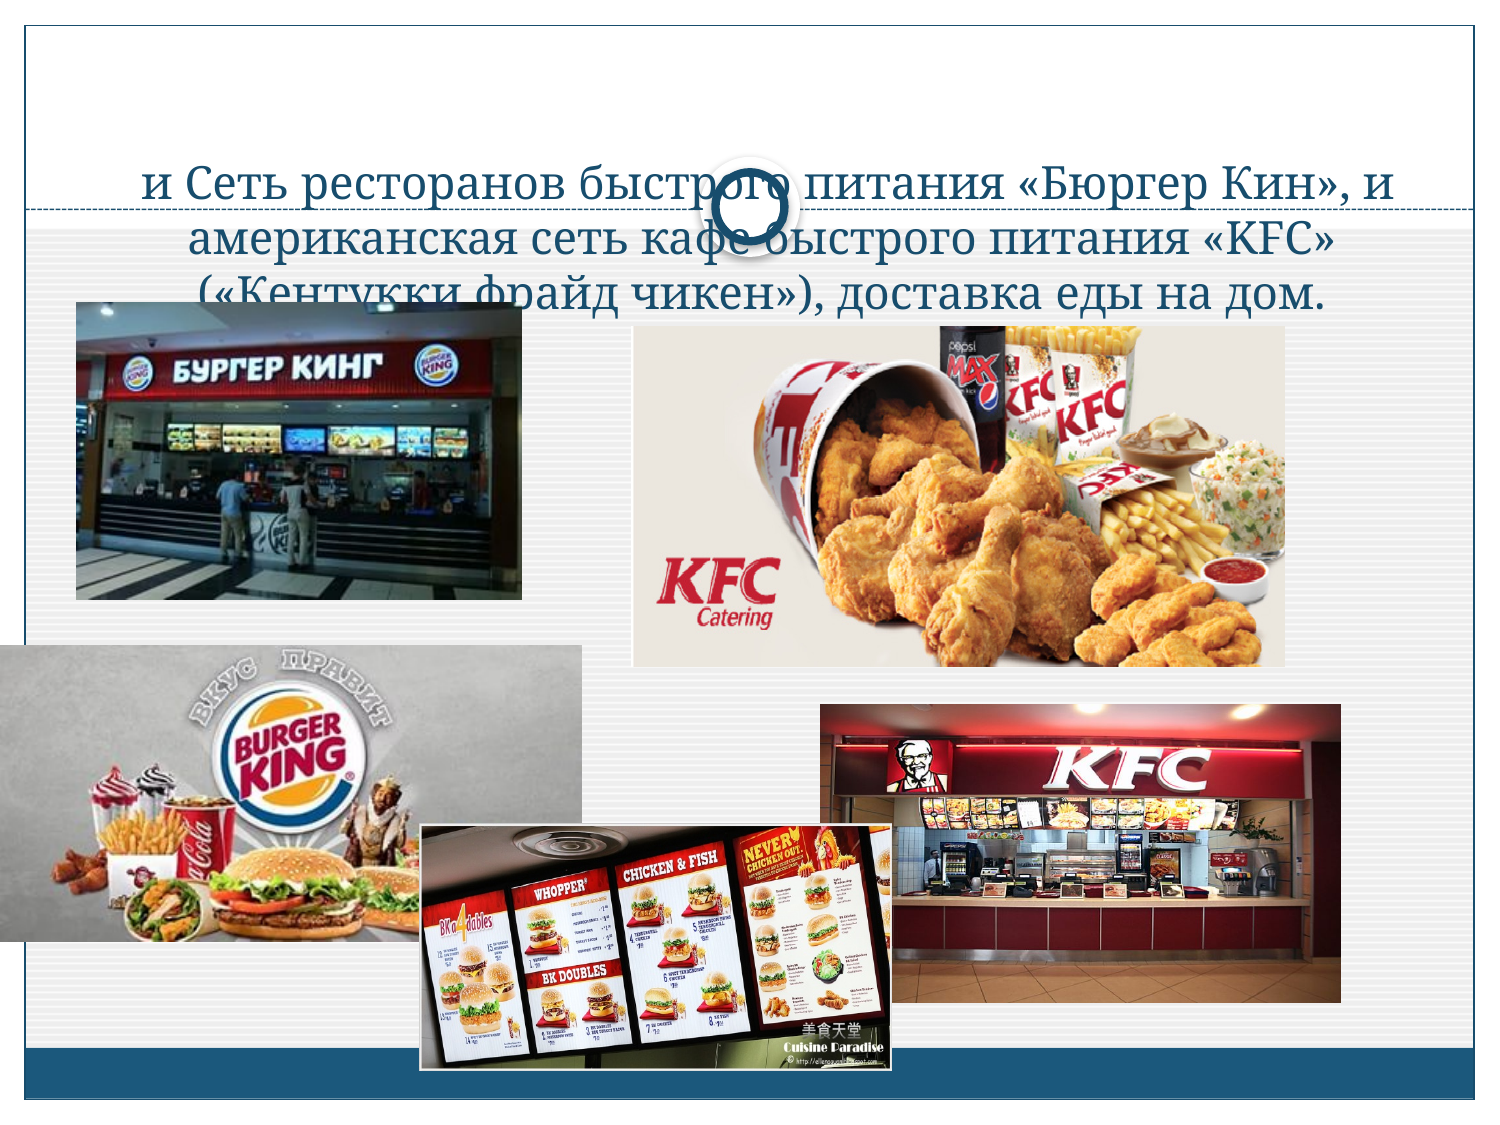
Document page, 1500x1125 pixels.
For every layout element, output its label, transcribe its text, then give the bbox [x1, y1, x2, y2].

picture [0, 644, 1341, 1071]
picture [631, 325, 1285, 667]
title и Сеть ресторанов быстрого питания «Бюргер Кин», и американская сеть кафе быстрого питания «KFC» («Кентукки фрайд чикен»), доставка еды на дом. [49, 75, 1475, 327]
picture [76, 302, 523, 600]
